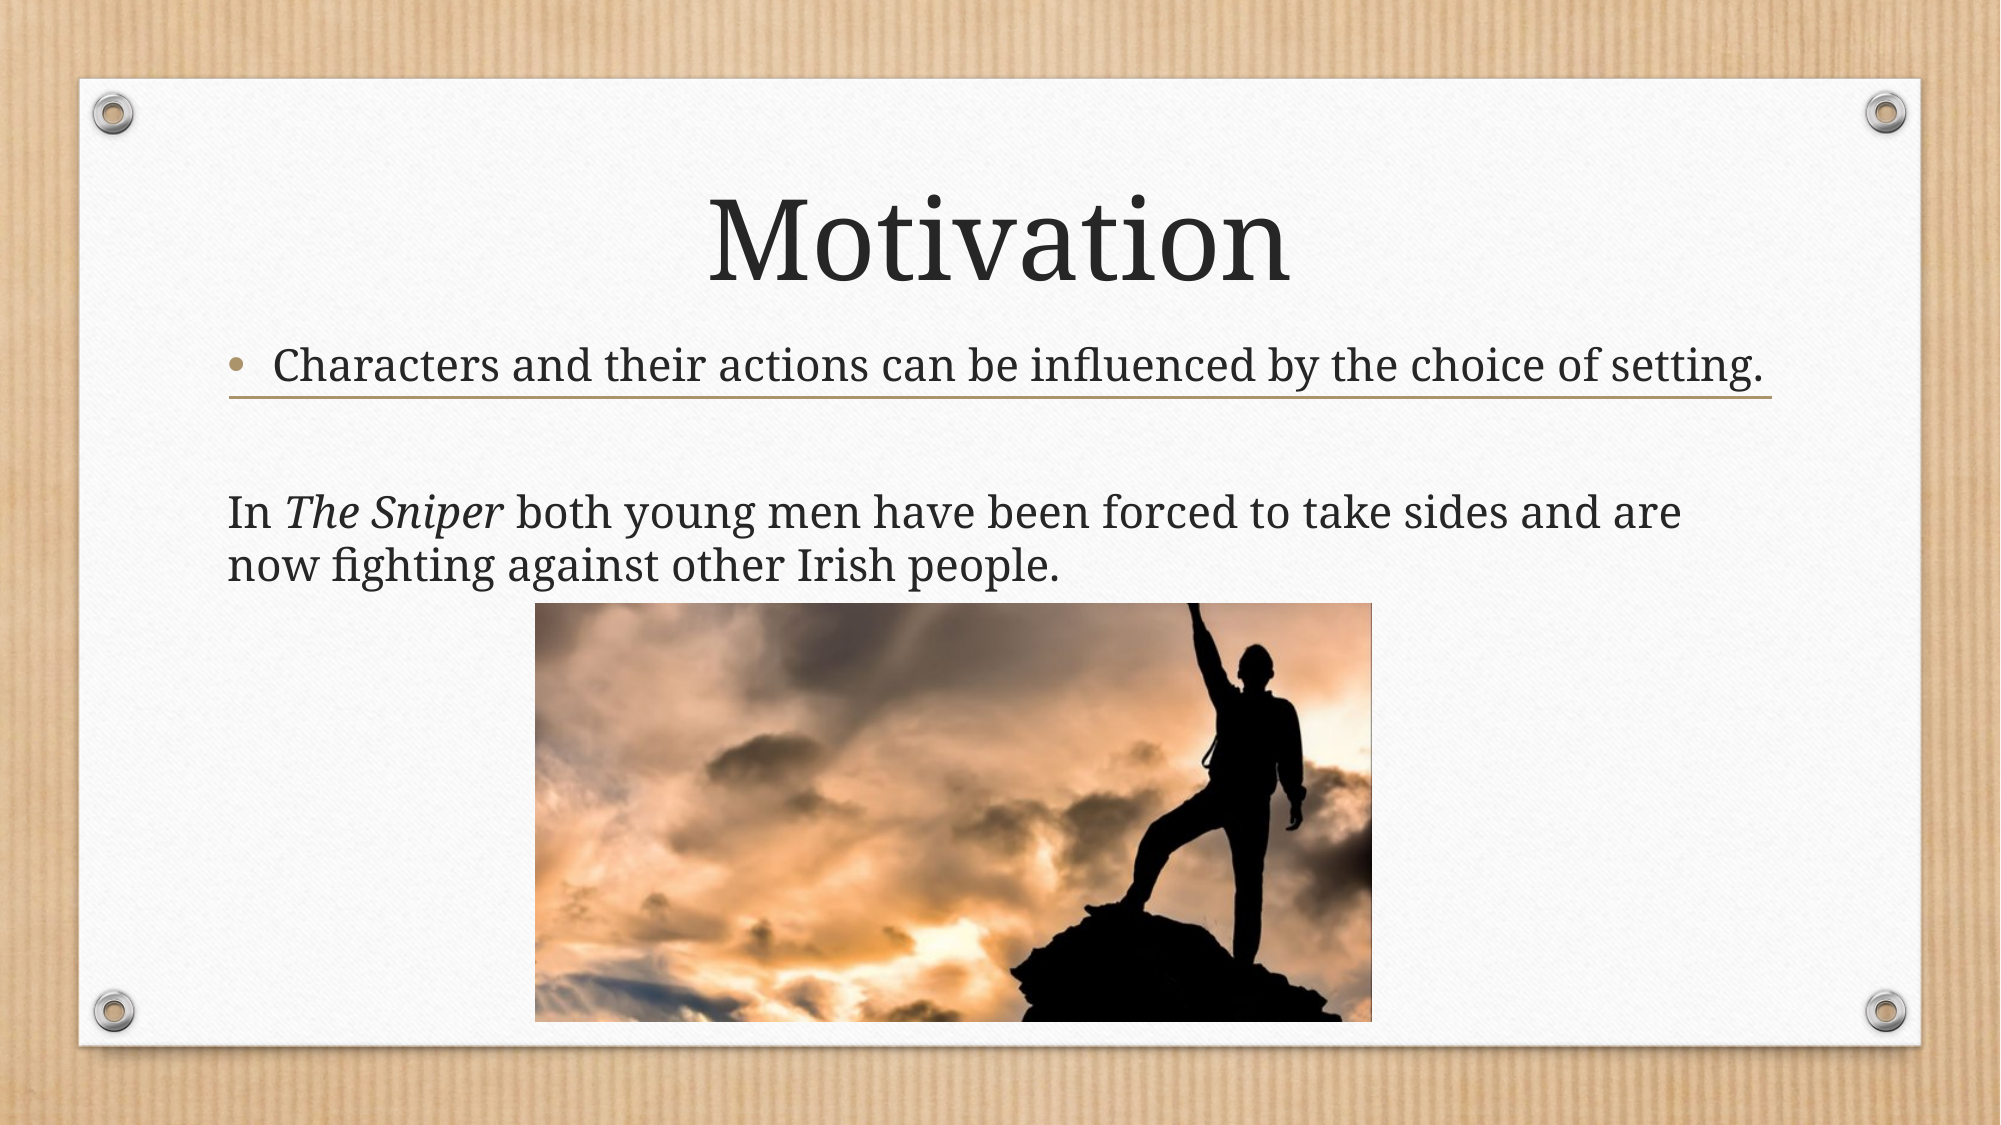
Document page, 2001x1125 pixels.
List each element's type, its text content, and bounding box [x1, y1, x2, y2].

list Characters and their actions can be influenced by the choice of setting. In The Sniper both young men have been forced to take sides and are now fighting against other Irish people. [212, 329, 1788, 604]
picture [0, 0, 2001, 1125]
title Motivation [212, 161, 1788, 311]
